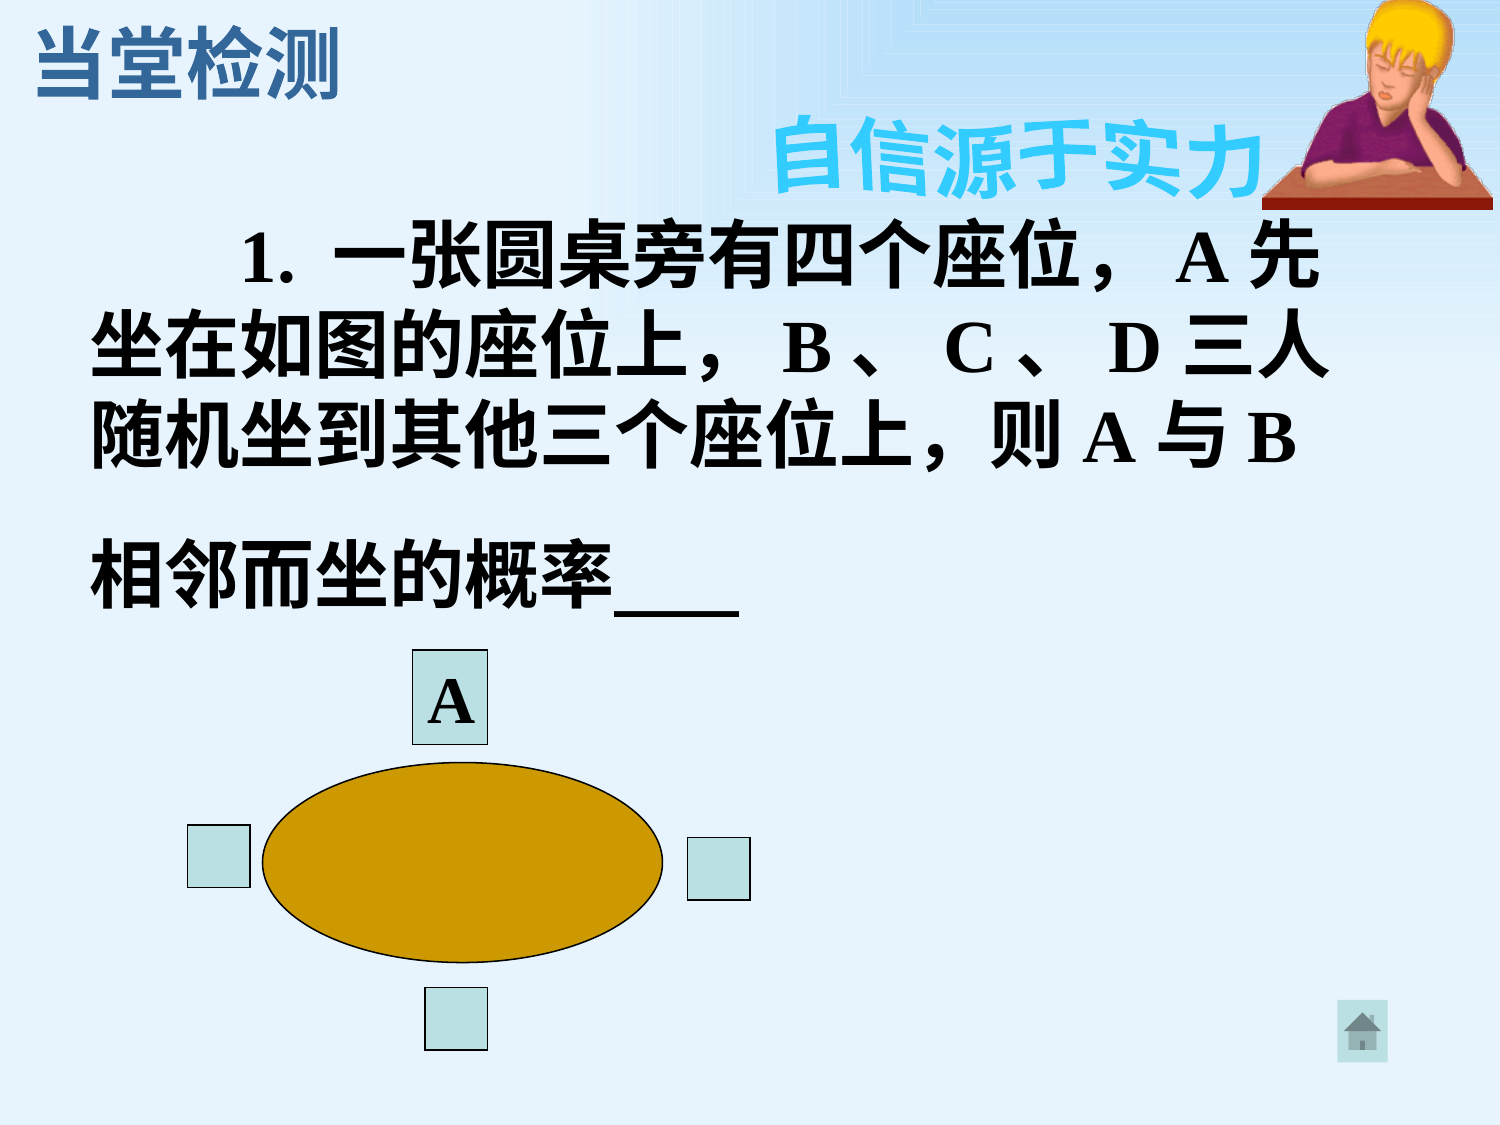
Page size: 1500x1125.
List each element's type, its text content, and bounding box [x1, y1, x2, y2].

text_box 1. 一张圆桌旁有四个座位，A先坐在如图的座位上，B、C、D三人随机坐到其他三个座位上，则A与B相邻而坐的概率＿ [75, 199, 1388, 635]
text_box [187, 824, 250, 888]
text_box [1337, 999, 1388, 1063]
text_box [262, 762, 663, 963]
picture [1262, 0, 1493, 210]
text_box A [412, 649, 488, 745]
text_box [424, 987, 488, 1050]
text_box [687, 837, 750, 900]
